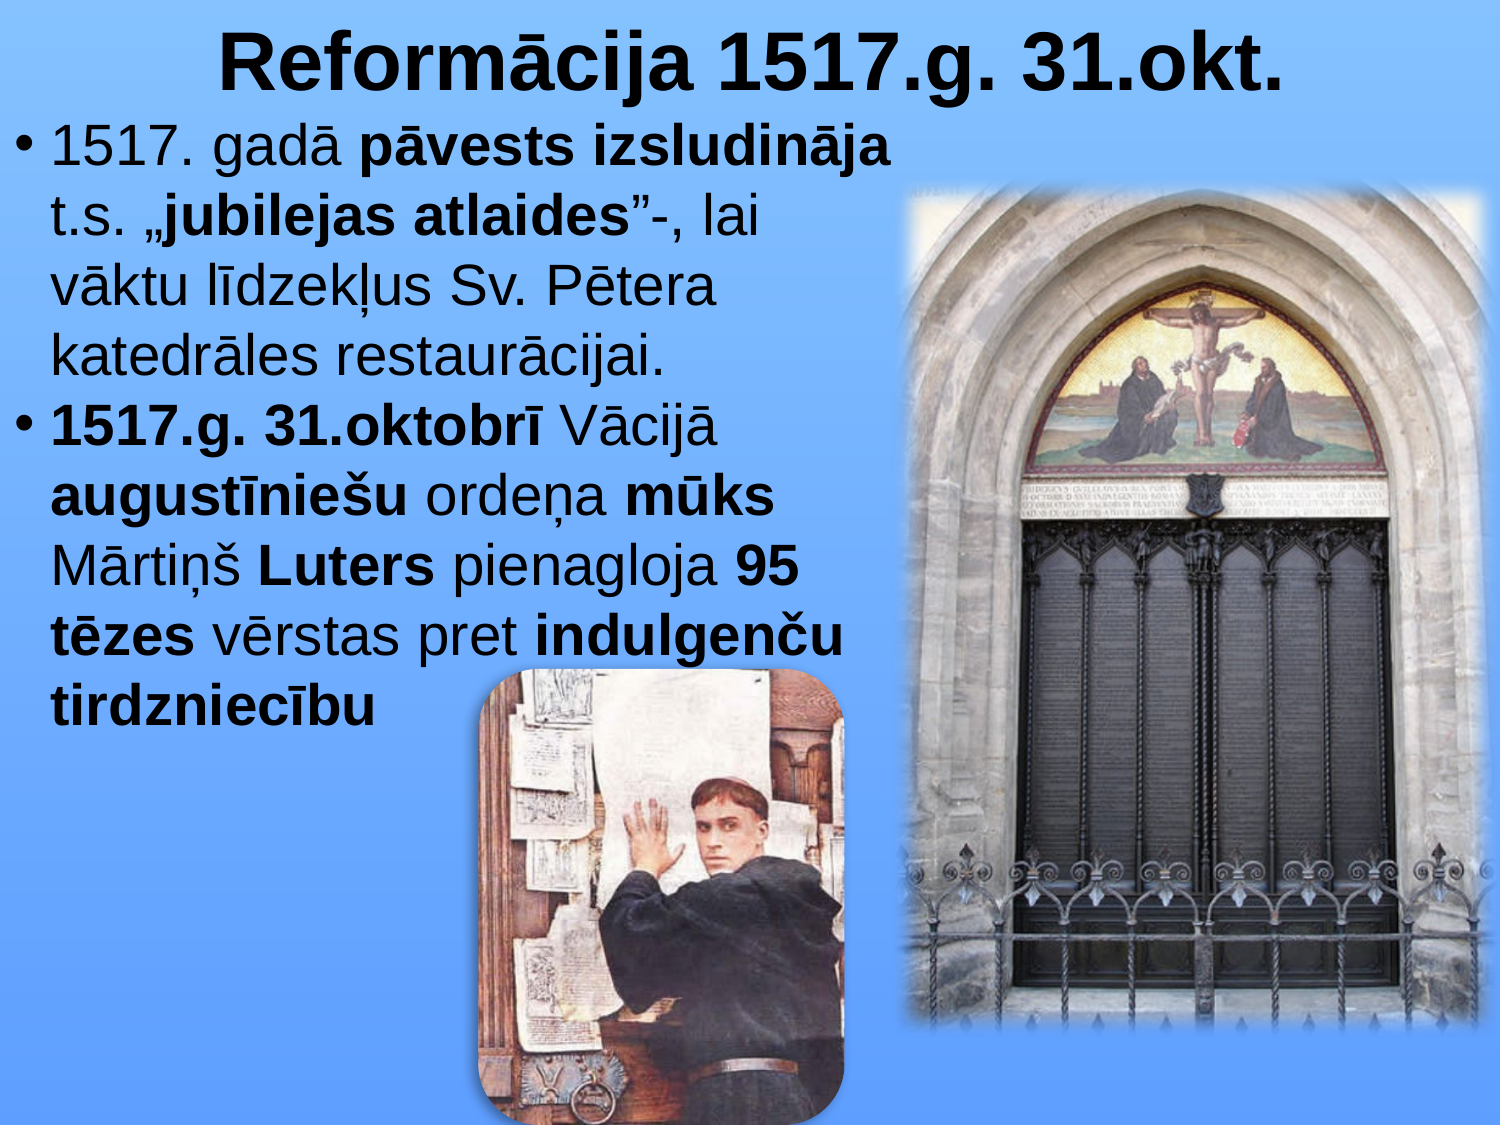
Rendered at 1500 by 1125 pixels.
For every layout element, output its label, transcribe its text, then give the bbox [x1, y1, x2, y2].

title Reformācija 1517.g. 31.okt. [76, 0, 1428, 114]
text_box 1517. gadā pāvests izsludināja t.s. „jubilejas atlaides”-, lai vāktu līdzekļus Sv. Pētera katedrāles restaurācijai. 1517.g. 31.oktobrī Vācijā augustīniešu ordeņa mūks Mārtiņš Luters pienagloja 95 tēzes vērstas pret indulgenču tirdzniecību [0, 99, 928, 745]
picture [478, 668, 845, 1125]
picture [891, 175, 1500, 1040]
